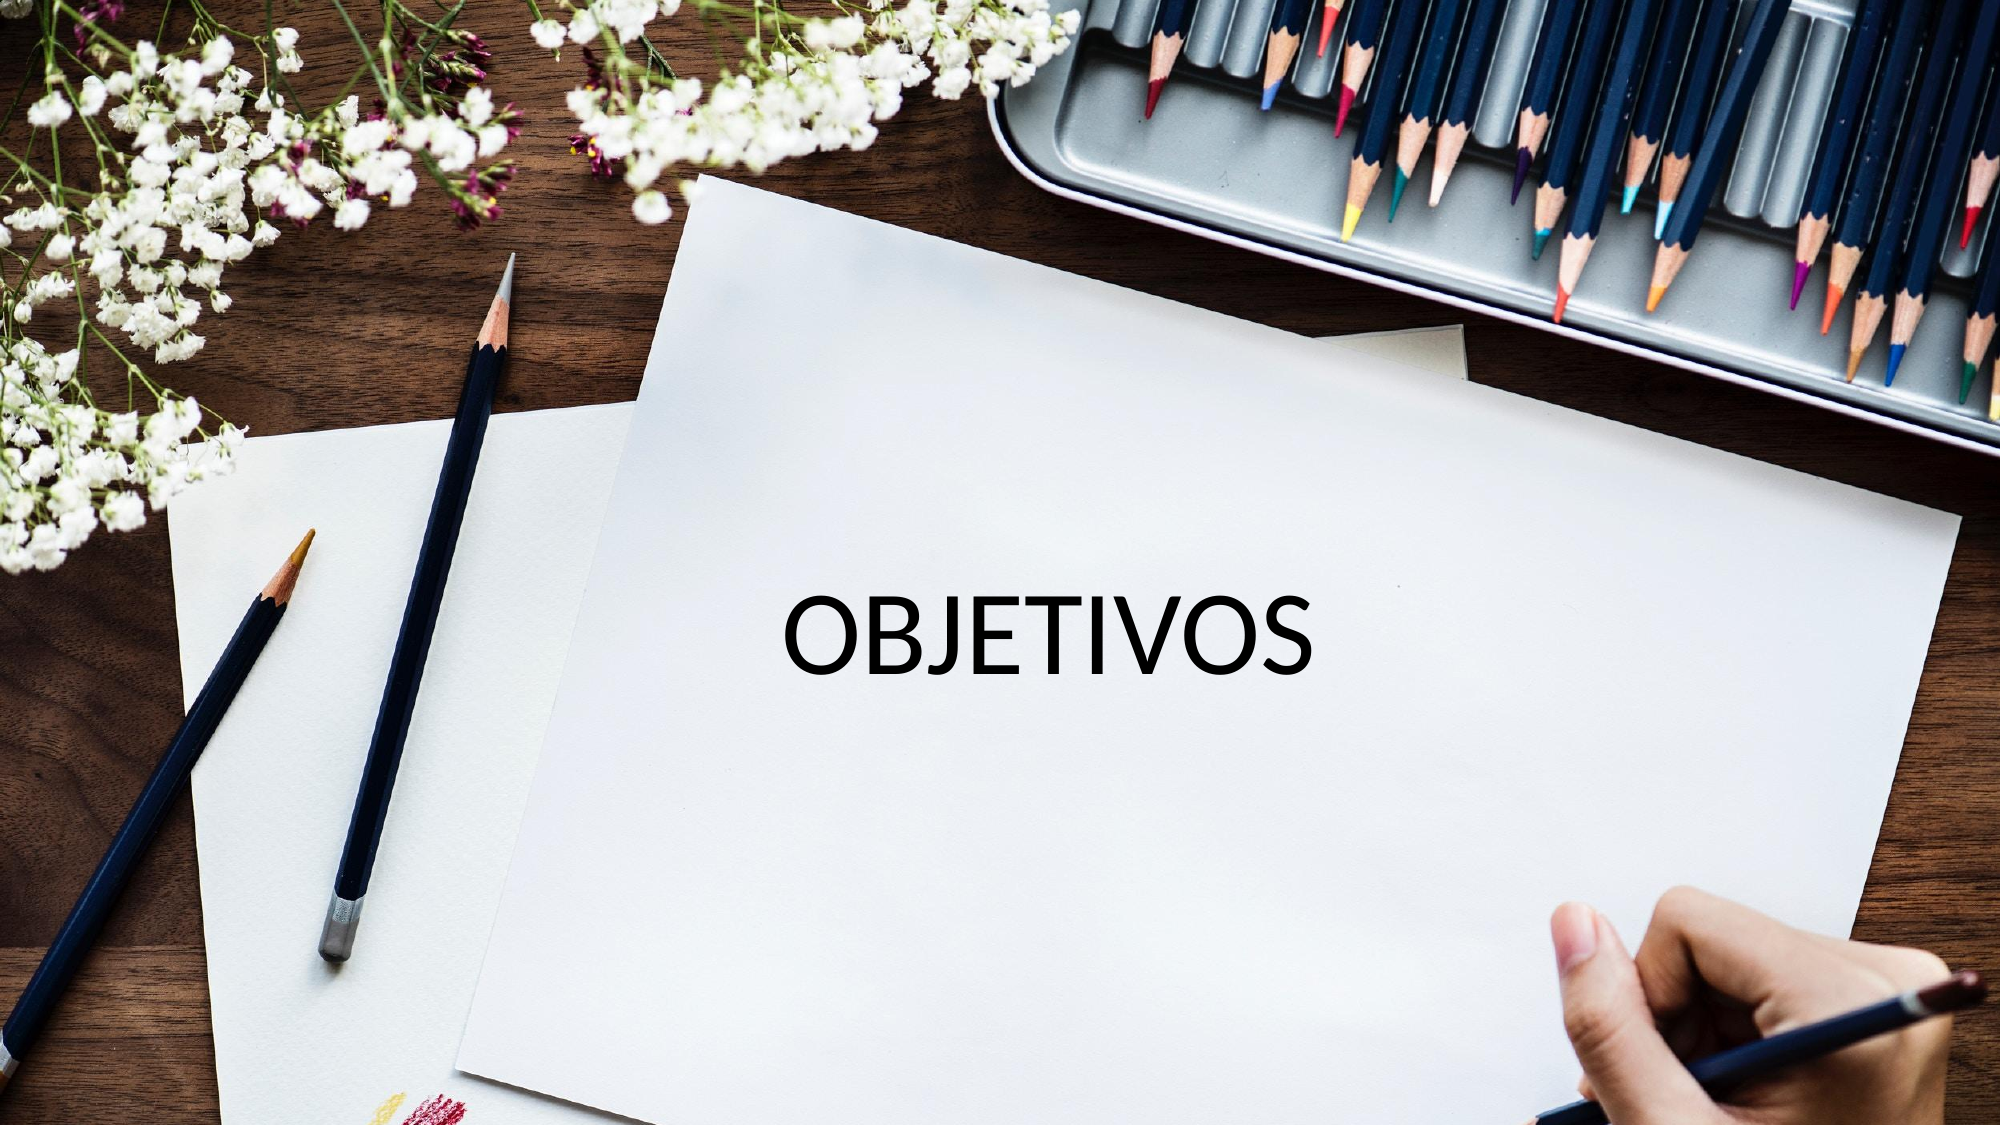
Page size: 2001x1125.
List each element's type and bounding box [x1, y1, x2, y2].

list [0, 0, 2000, 1125]
